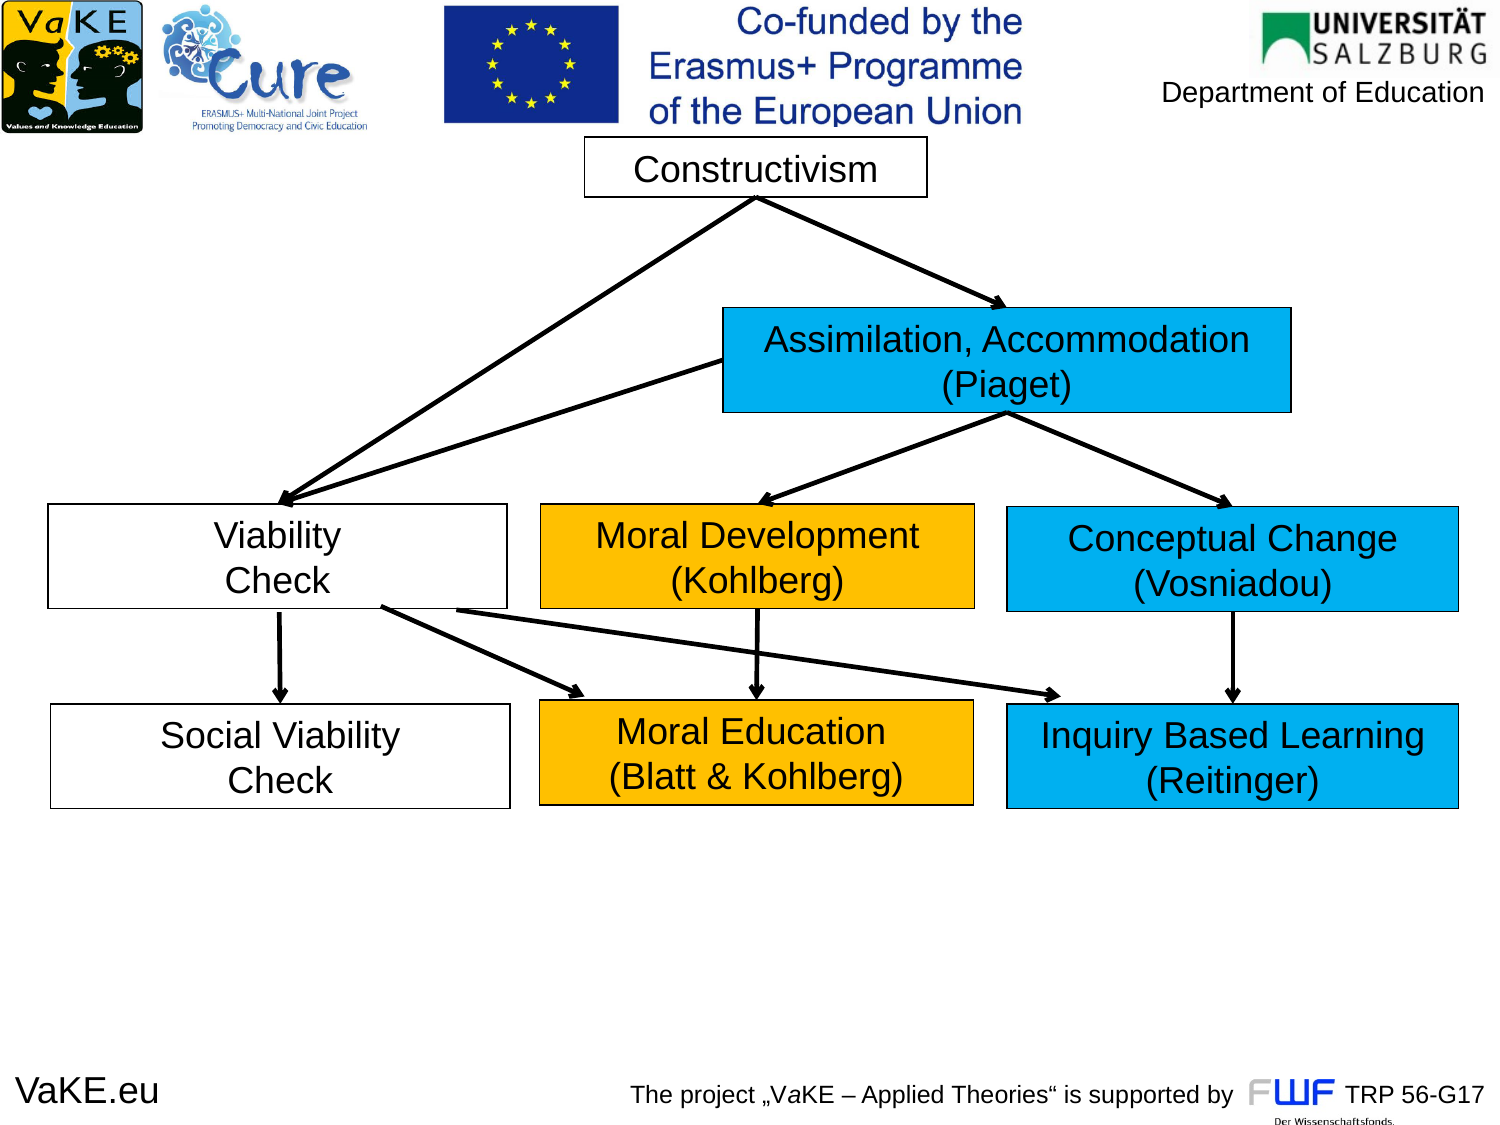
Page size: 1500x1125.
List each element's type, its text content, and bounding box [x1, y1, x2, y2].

text_box Moral Development (Kohlberg) [540, 512, 975, 608]
text_box Inquiry Based Learning (Reitinger) [1007, 703, 1459, 809]
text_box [380, 605, 585, 697]
text_box Viability Check [47, 503, 508, 609]
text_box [757, 197, 1008, 308]
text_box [761, 413, 1005, 505]
picture [1249, 0, 1500, 78]
text_box Assimilation, Accommodation (Piaget) [762, 307, 1292, 413]
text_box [455, 609, 1062, 697]
text_box Constructivism [584, 137, 928, 196]
picture [0, 0, 145, 135]
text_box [1006, 413, 1234, 507]
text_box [277, 197, 757, 505]
picture [1249, 1079, 1394, 1125]
text_box Moral Education (Blatt & Kohlberg) [539, 705, 974, 805]
text_box Social Viability Check [50, 703, 510, 809]
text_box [277, 360, 724, 505]
text_box Conceptual Change (Vosniadou) [1007, 506, 1459, 612]
